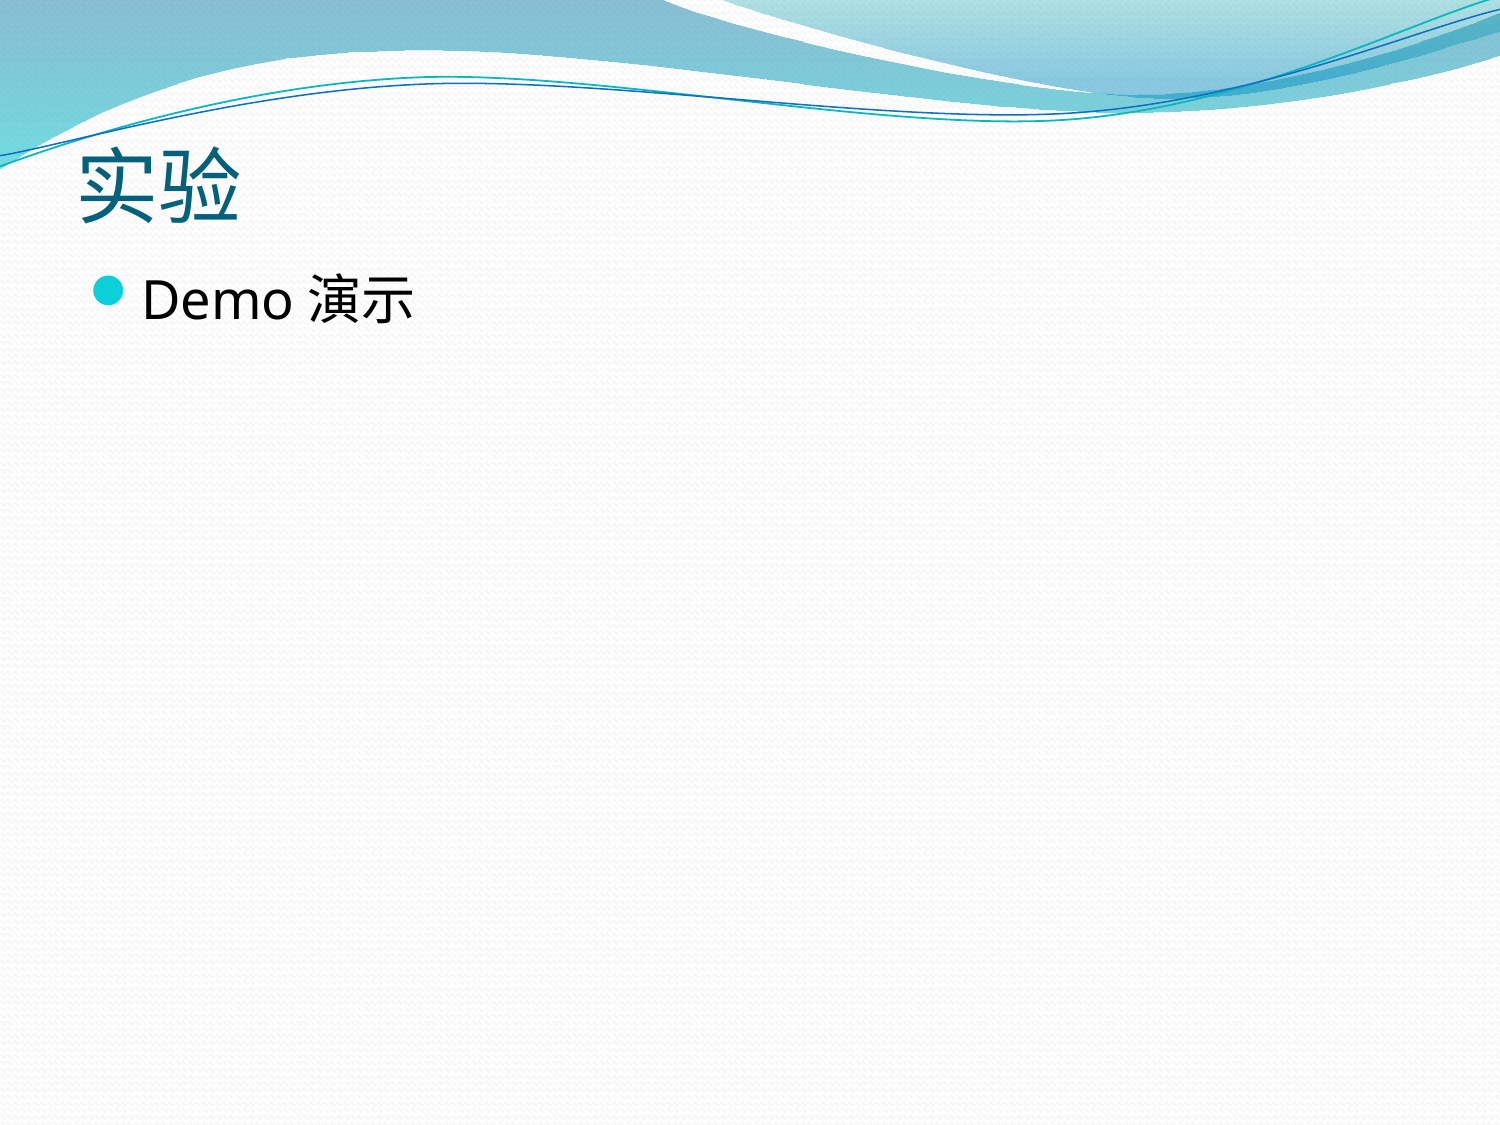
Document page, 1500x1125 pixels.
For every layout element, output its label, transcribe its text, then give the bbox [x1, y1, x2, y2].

title 实验 [75, 115, 1425, 235]
list Demo演示 [75, 257, 1425, 1038]
